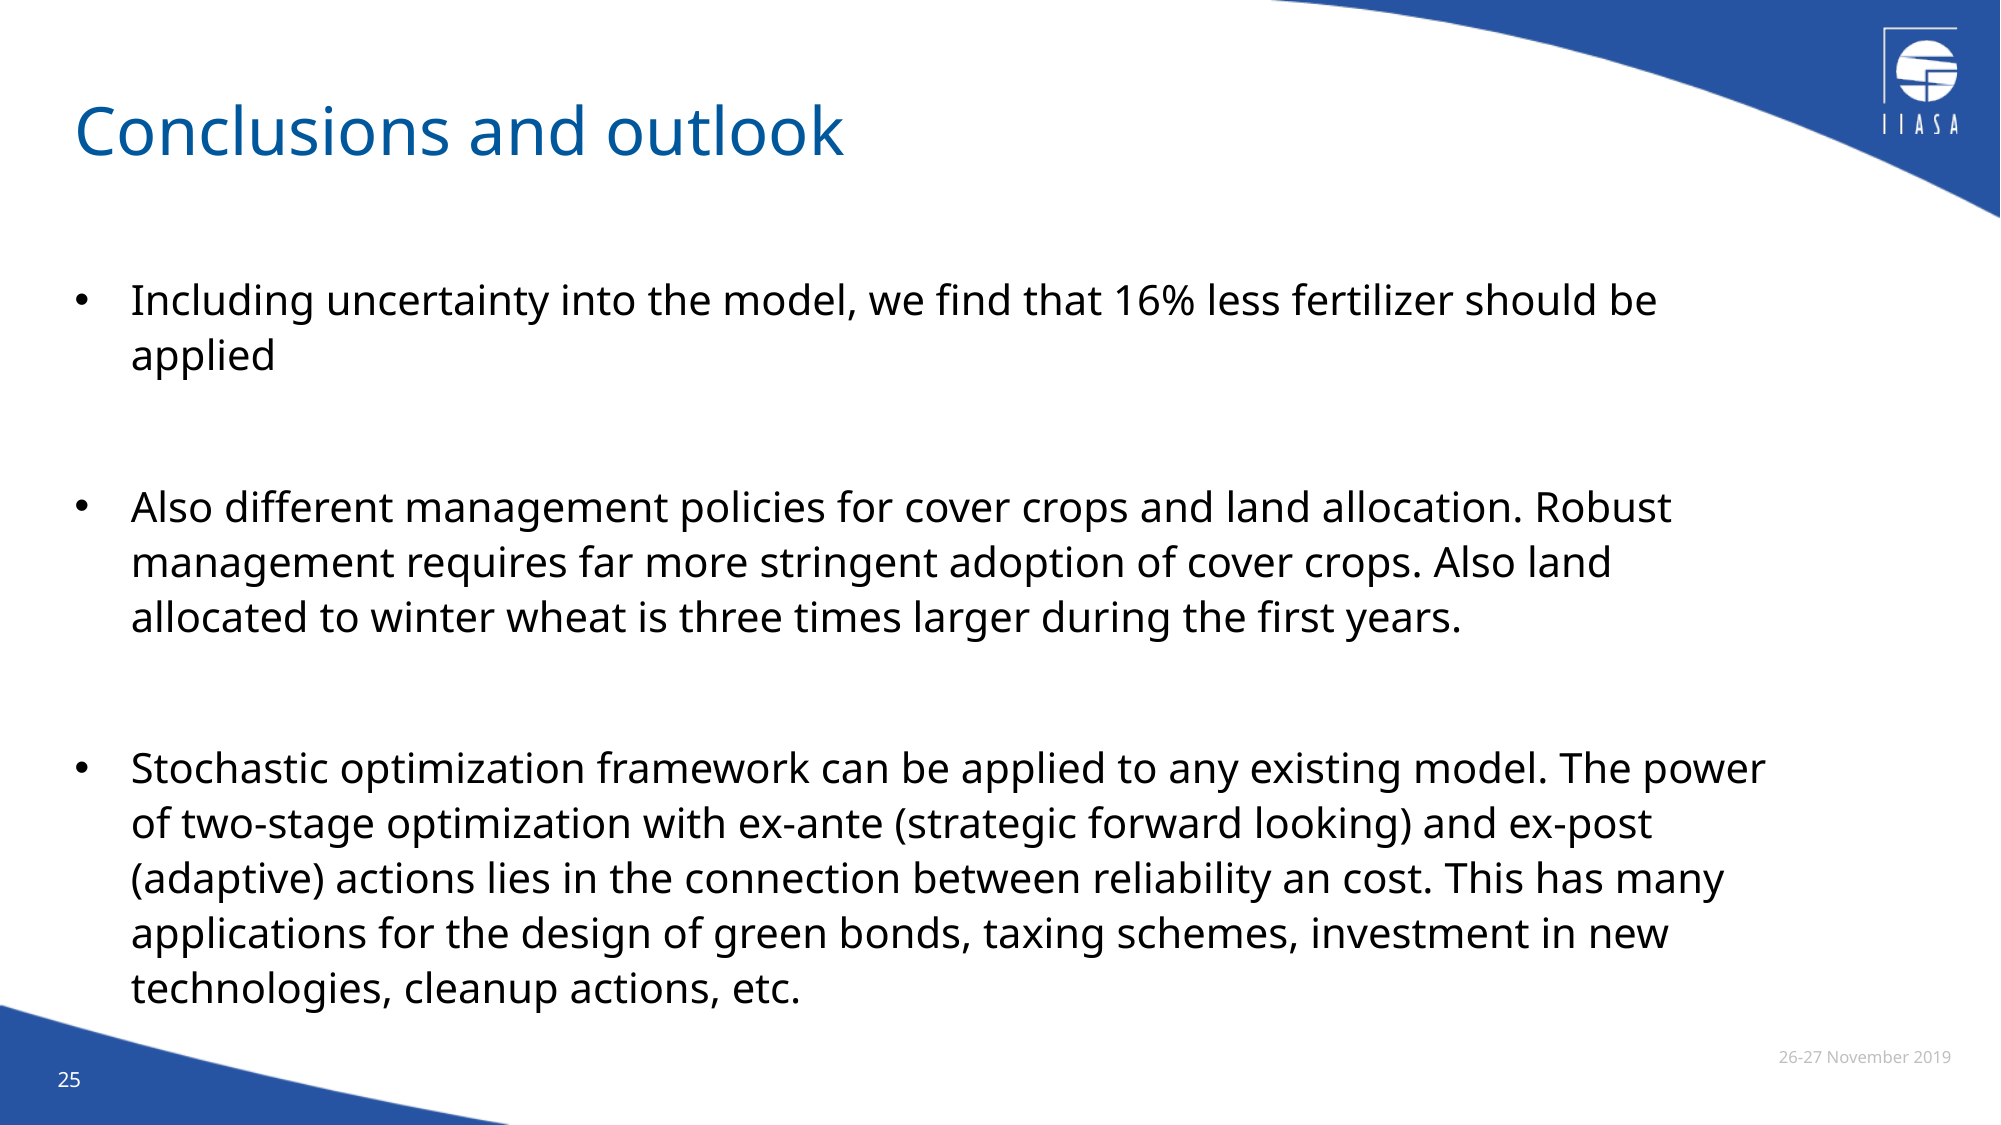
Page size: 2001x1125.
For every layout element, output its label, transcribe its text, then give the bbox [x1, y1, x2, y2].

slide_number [467, 1045, 1958, 1069]
title Conclusions and outlook [59, 43, 1863, 224]
picture [0, 0, 2000, 1125]
slide_number 25 [42, 1042, 493, 1102]
list Including uncertainty into the model, we find that 16% less fertilizer should be applied Also different management policies for cover crops and land allocation. Robust management requires far more stringent adoption of cover crops. Also land allocated to winter wheat is three times larger during the first years. Stochastic optimization framework can be applied to any existing model. The power of two-stage optimization with ex-ante (strategic forward looking) and ex-post (adaptive) actions lies in the connection between reliability an cost. This has many applications for the design of green bonds, taxing schemes, investment in new technologies, cleanup actions, etc. [59, 261, 1797, 1003]
